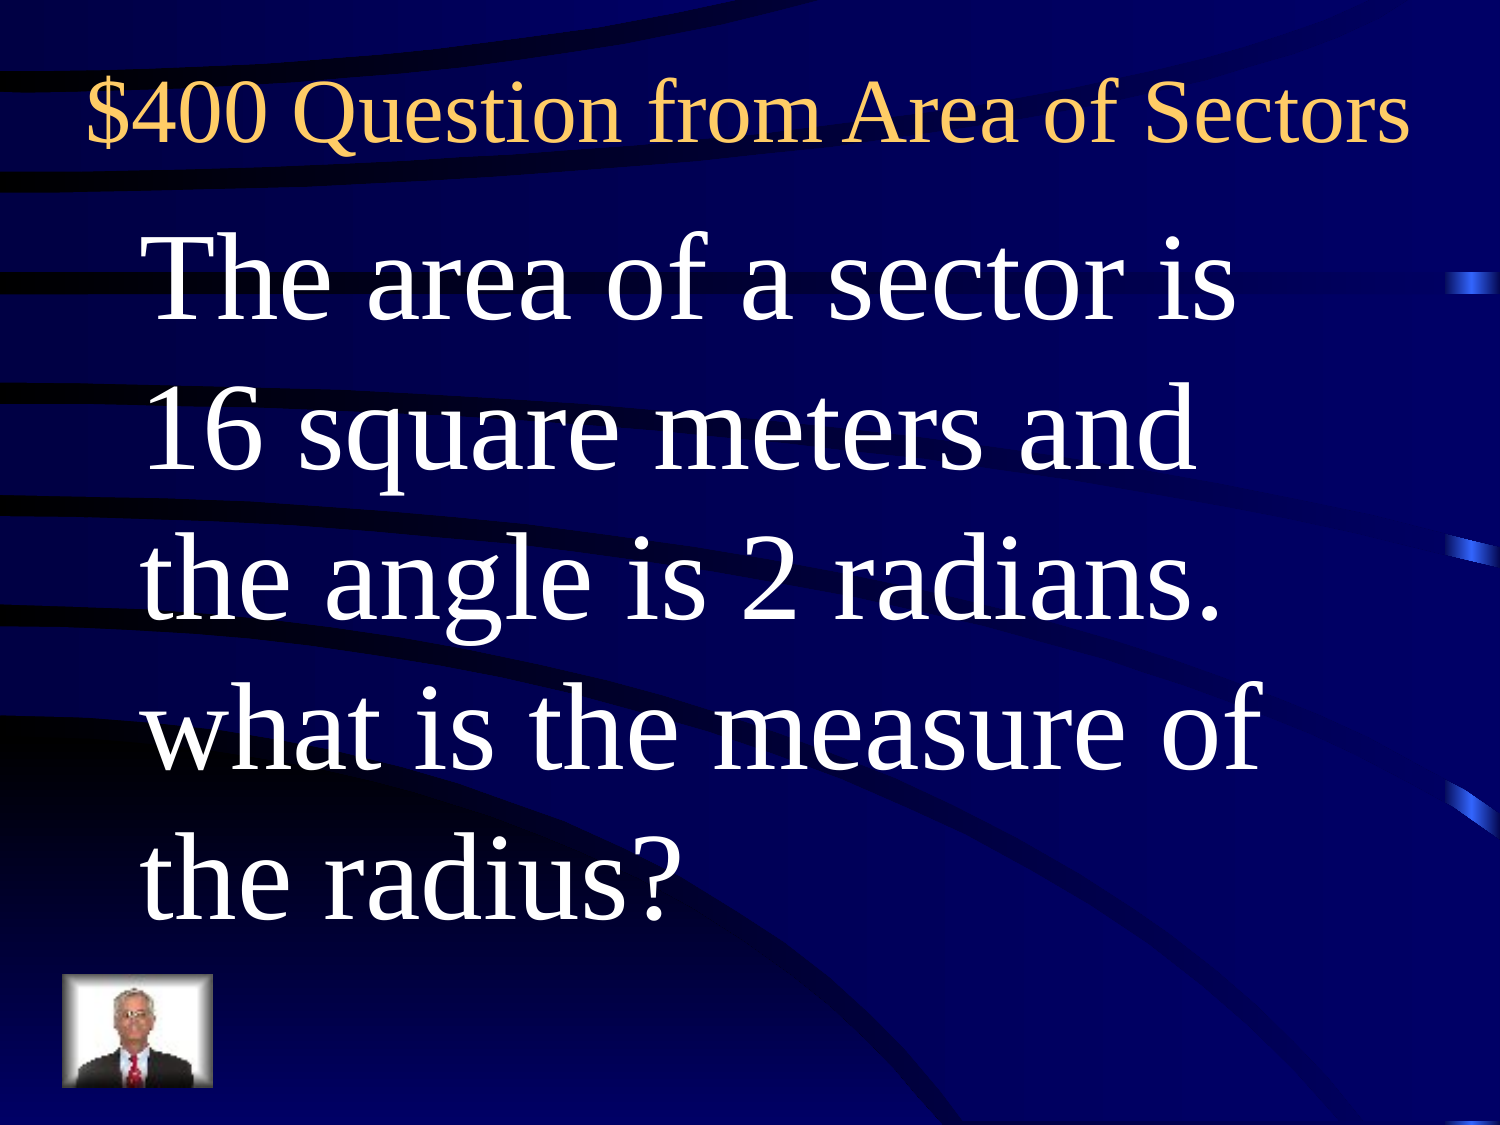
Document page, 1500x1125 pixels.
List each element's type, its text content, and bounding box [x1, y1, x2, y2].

title $400 Question from Area of Sectors [0, 0, 1500, 213]
text_box The area of a sector is 16 square meters and the angle is 2 radians. what is the measure of the radius? [125, 187, 1300, 953]
picture [62, 974, 213, 1088]
